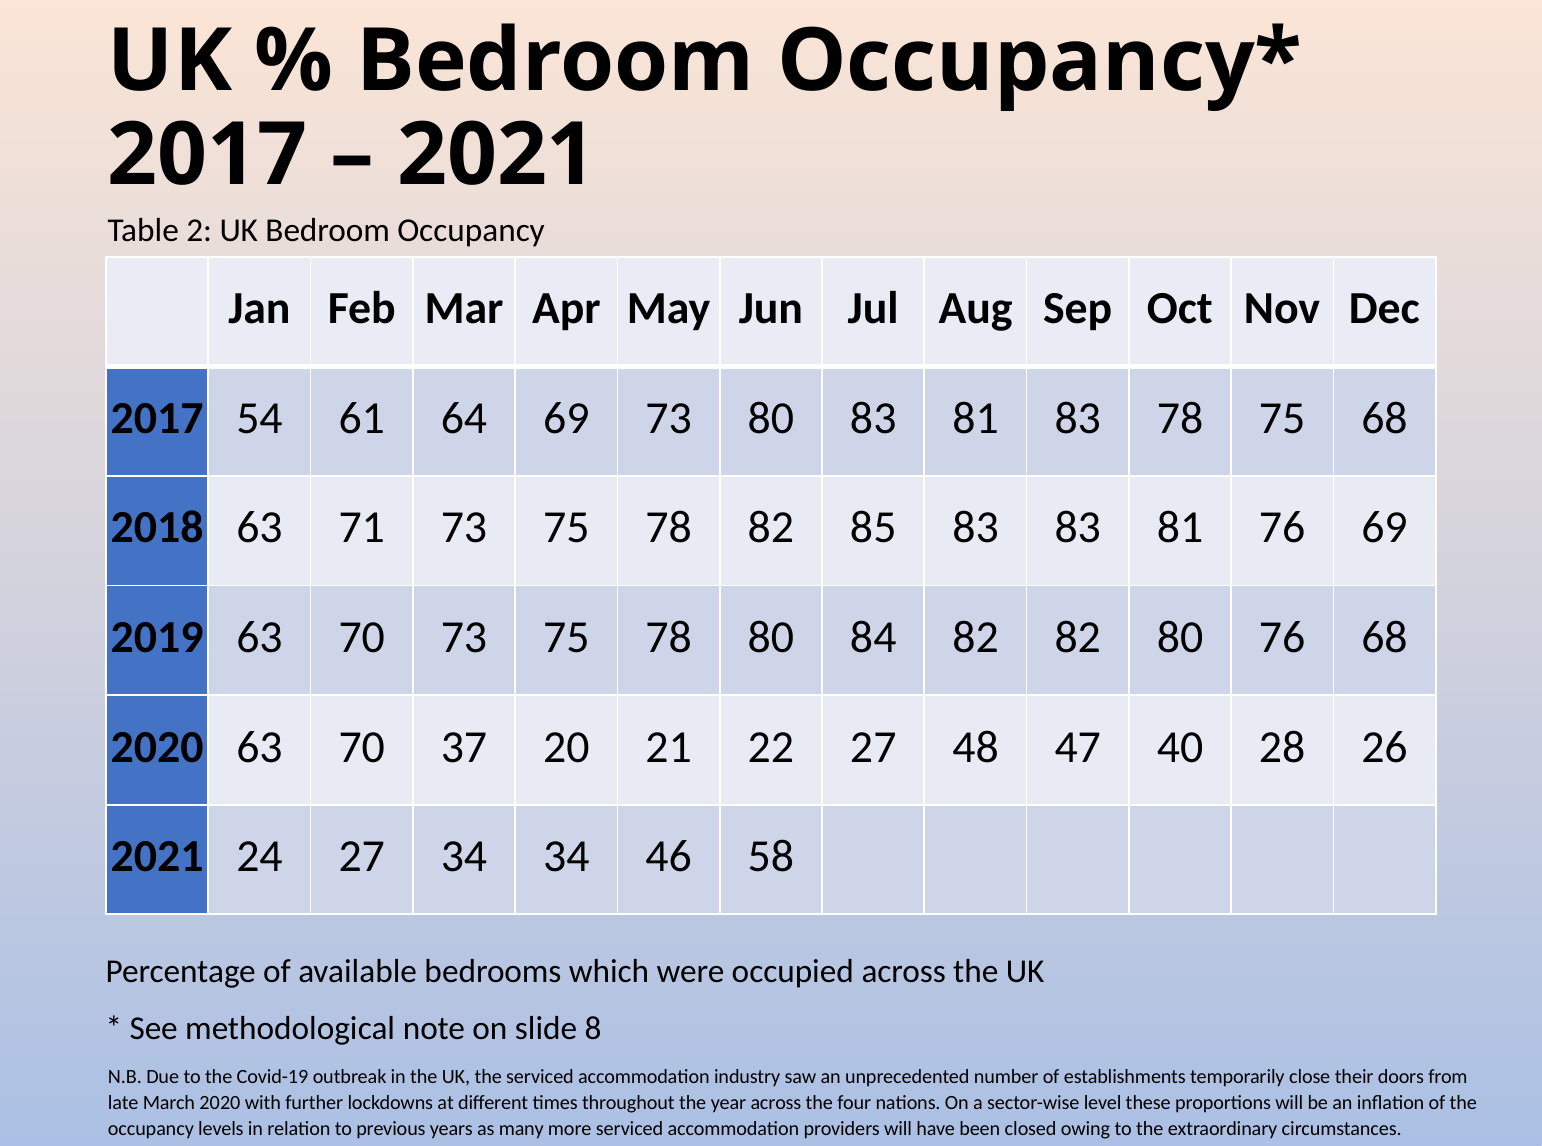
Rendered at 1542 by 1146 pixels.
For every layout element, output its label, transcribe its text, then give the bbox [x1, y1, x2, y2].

table_header [107, 258, 207, 364]
table_cell 85 [823, 477, 923, 585]
table_cell 78 [618, 477, 719, 585]
table_cell 71 [311, 477, 412, 585]
title UK % Bedroom Occupancy* 2017 – 2021 [92, 34, 1432, 184]
text_box Percentage of available bedrooms which were occupied across the UK [90, 942, 1291, 997]
table_cell 40 [1130, 696, 1230, 804]
table_cell 64 [414, 369, 514, 475]
table_cell 20 [516, 696, 617, 804]
table_cell 2019 [107, 586, 207, 694]
table_cell [1334, 806, 1435, 913]
table_cell 63 [209, 696, 310, 804]
table_cell 84 [823, 586, 923, 694]
table_cell 75 [516, 586, 617, 694]
table_header Sep [1027, 258, 1128, 364]
table_header Jun [721, 258, 821, 364]
table_header Jan [209, 258, 310, 364]
table_cell 83 [925, 477, 1026, 585]
table_cell 83 [823, 369, 923, 475]
table_cell 78 [1130, 369, 1230, 475]
table_cell 26 [1334, 696, 1435, 804]
table_header Aug [925, 258, 1026, 364]
table_cell 21 [618, 696, 719, 804]
table_cell 27 [311, 806, 412, 913]
table_cell 48 [925, 696, 1026, 804]
table_header Nov [1232, 258, 1333, 364]
table_cell 2020 [107, 696, 207, 804]
table_cell 68 [1334, 586, 1435, 694]
table_header Dec [1334, 258, 1435, 364]
table_cell 82 [721, 477, 821, 585]
table_header Feb [311, 258, 412, 364]
table_cell 69 [516, 369, 617, 475]
table_cell [1027, 806, 1128, 913]
table_cell 70 [311, 696, 412, 804]
table_cell 27 [823, 696, 923, 804]
table_cell [823, 806, 923, 913]
table_cell 58 [721, 806, 821, 913]
table_cell 34 [516, 806, 617, 913]
table_cell 80 [721, 369, 821, 475]
text_box * See methodological note on slide 8 [90, 999, 776, 1054]
table_cell 22 [721, 696, 821, 804]
table_cell 81 [1130, 477, 1230, 585]
table_cell 82 [1027, 586, 1128, 694]
table_cell 63 [209, 586, 310, 694]
table_cell [925, 806, 1026, 913]
table_cell 37 [414, 696, 514, 804]
table_header Oct [1130, 258, 1230, 364]
table_header Mar [414, 258, 514, 364]
table_cell 47 [1027, 696, 1128, 804]
table_cell 78 [618, 586, 719, 694]
table_cell 80 [721, 586, 821, 694]
table_cell 63 [209, 477, 310, 585]
table_cell 28 [1232, 696, 1333, 804]
table_cell 34 [414, 806, 514, 913]
table_header Apr [516, 258, 617, 364]
table_cell [1232, 806, 1333, 913]
table_cell 75 [1232, 369, 1333, 475]
table_cell 70 [311, 586, 412, 694]
table_cell 82 [925, 586, 1026, 694]
table_cell 69 [1334, 477, 1435, 585]
table_cell 81 [925, 369, 1026, 475]
table_cell 73 [414, 586, 514, 694]
table_cell 76 [1232, 477, 1333, 585]
table_cell 61 [311, 369, 412, 475]
text_box Table 2: UK Bedroom Occupancy [92, 201, 578, 256]
table_cell 73 [618, 369, 719, 475]
text_box N.B. Due to the Covid-19 outbreak in the UK, the serviced accommodation industry saw an unprecedented number of establishments temporarily close their doors from late March 2020 with further lockdowns at different times throughout the year across the four nations. On a sector-wise level these proportions will be an inflation of the occupancy levels in relation to previous years as many more serviced accommodation providers will have been closed owing to the extraordinary circumstances. [92, 1054, 1519, 1146]
table_cell 83 [1027, 477, 1128, 585]
table_cell 2017 [107, 369, 207, 475]
table_cell 2021 [107, 806, 207, 913]
table_cell 54 [209, 369, 310, 475]
table_cell 46 [618, 806, 719, 913]
table_cell [1130, 806, 1230, 913]
table_header Jul [823, 258, 923, 364]
table_cell 68 [1334, 369, 1435, 475]
table_cell 2018 [107, 477, 207, 585]
table_cell 73 [414, 477, 514, 585]
table_header May [618, 258, 719, 364]
table_cell 24 [209, 806, 310, 913]
table_cell 80 [1130, 586, 1230, 694]
table_cell 83 [1027, 369, 1128, 475]
table_cell 75 [516, 477, 617, 585]
table_cell 76 [1232, 586, 1333, 694]
